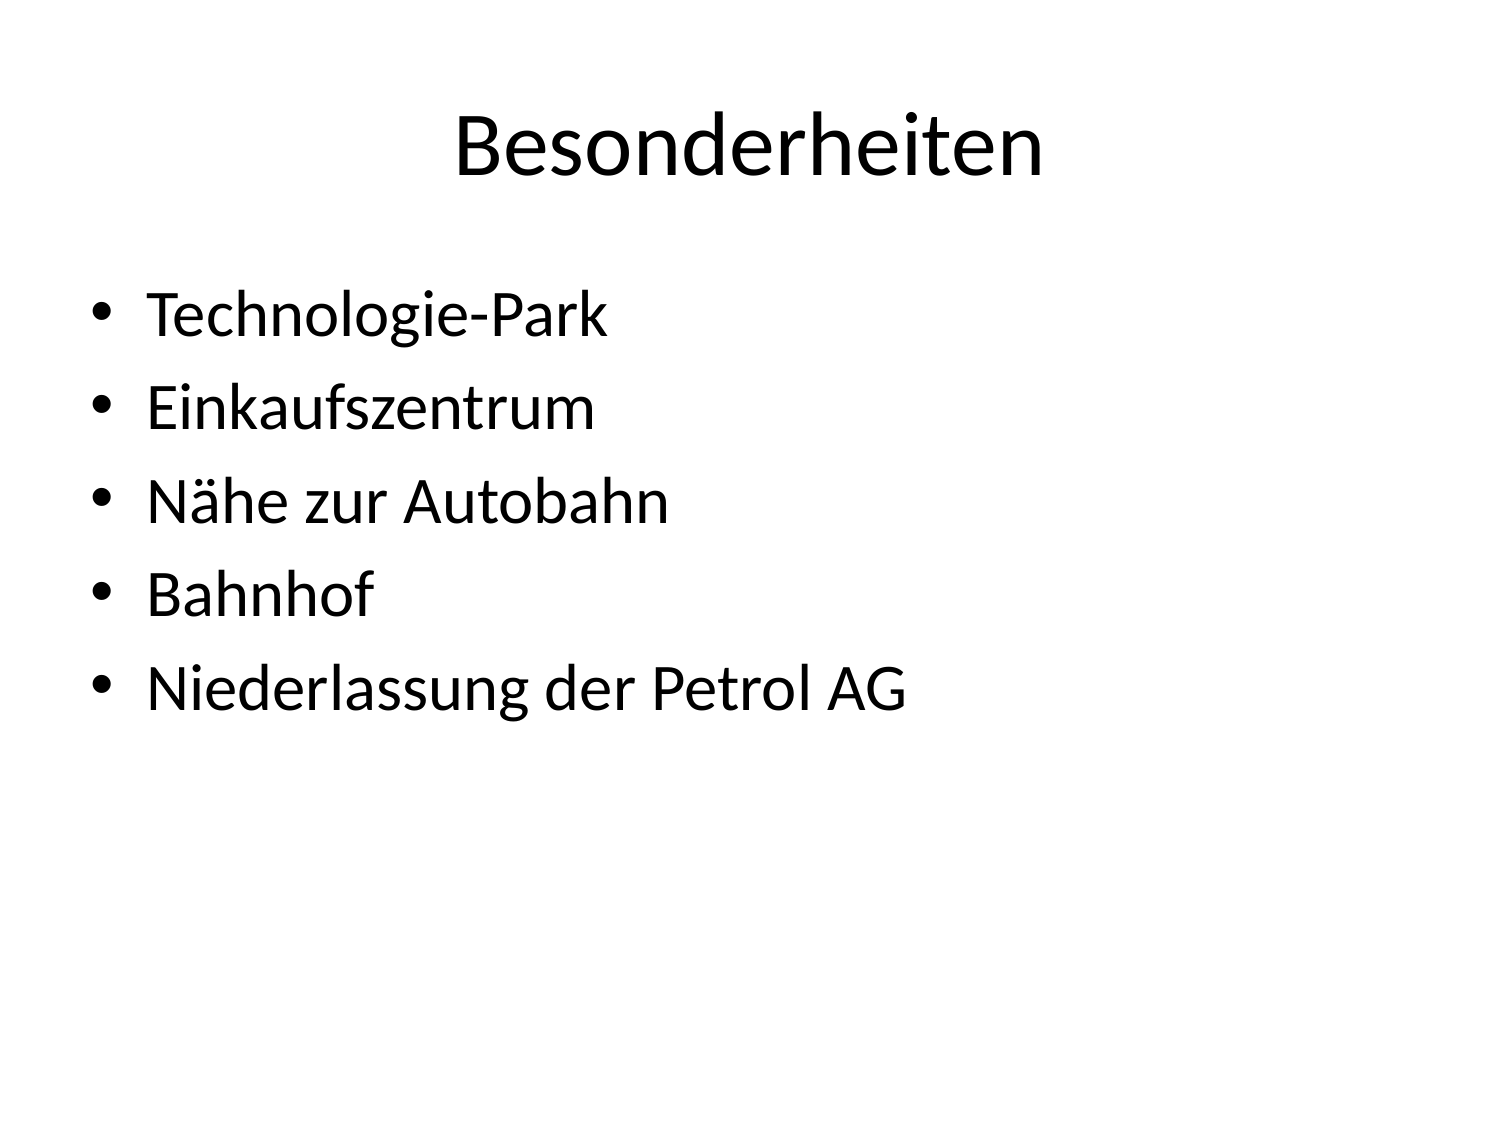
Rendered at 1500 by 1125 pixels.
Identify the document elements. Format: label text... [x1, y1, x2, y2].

list Technologie-Park Einkaufszentrum Nähe zur Autobahn Bahnhof Niederlassung der Petrol AG [75, 262, 1425, 1005]
title Besonderheiten [75, 45, 1425, 233]
